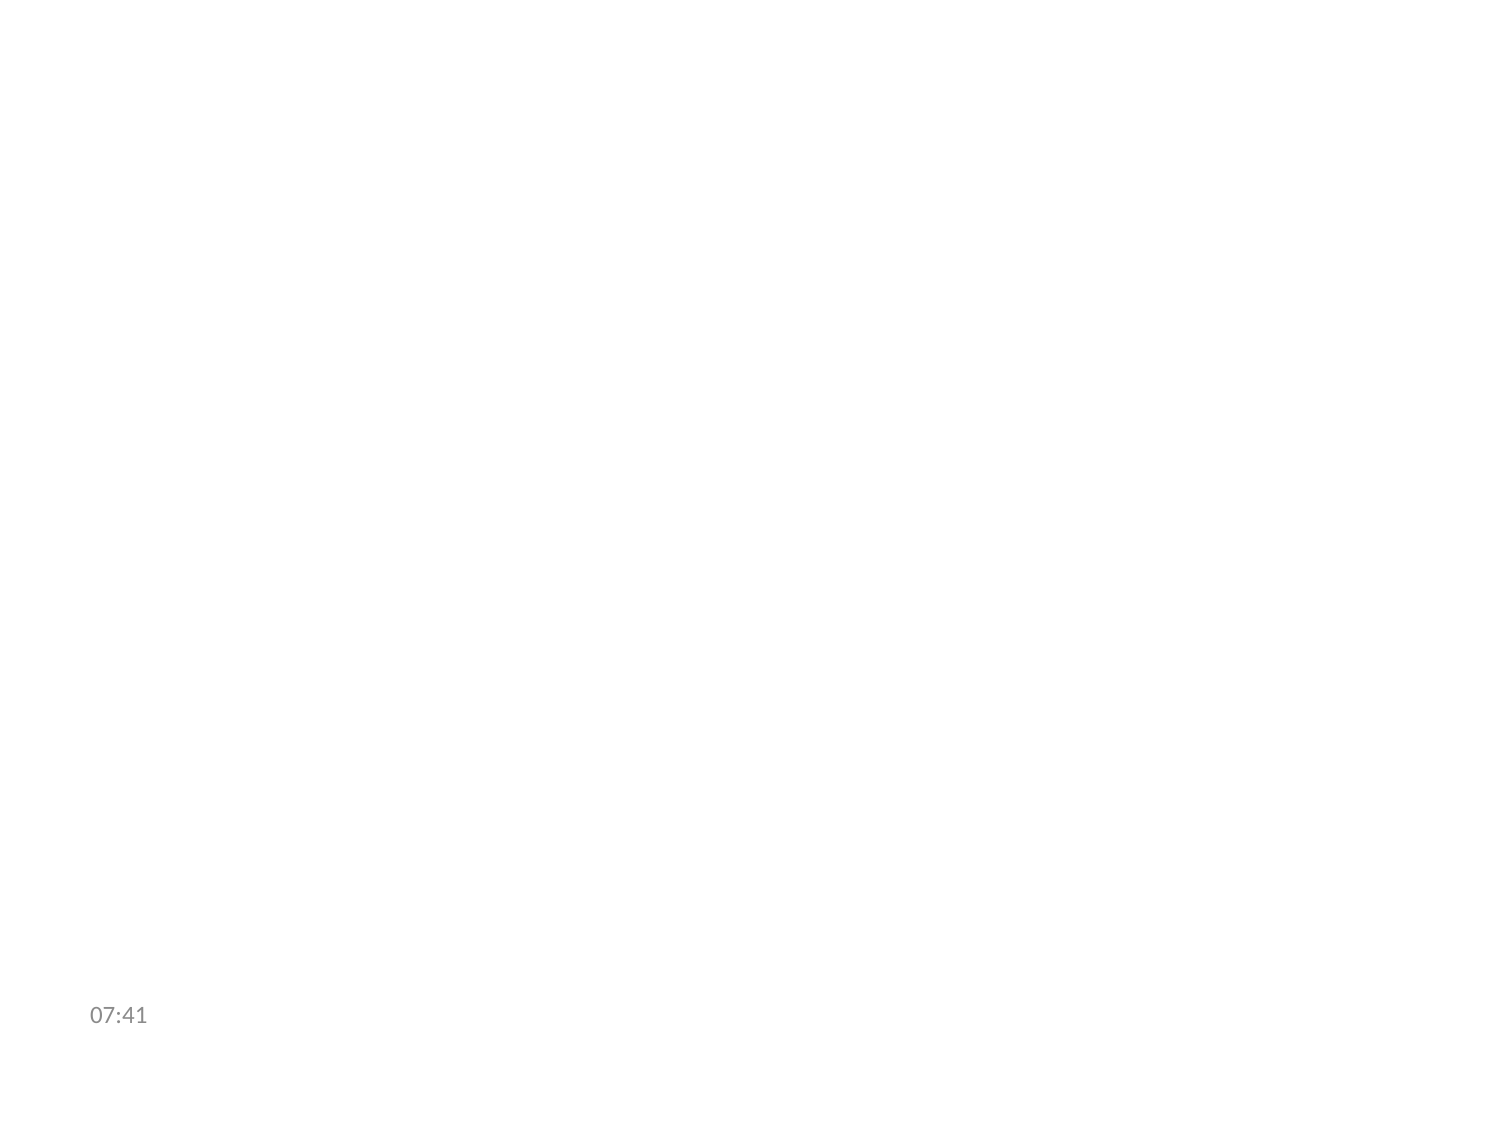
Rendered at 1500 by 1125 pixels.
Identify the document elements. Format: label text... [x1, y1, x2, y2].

text_box 15:35 [75, 983, 425, 1044]
